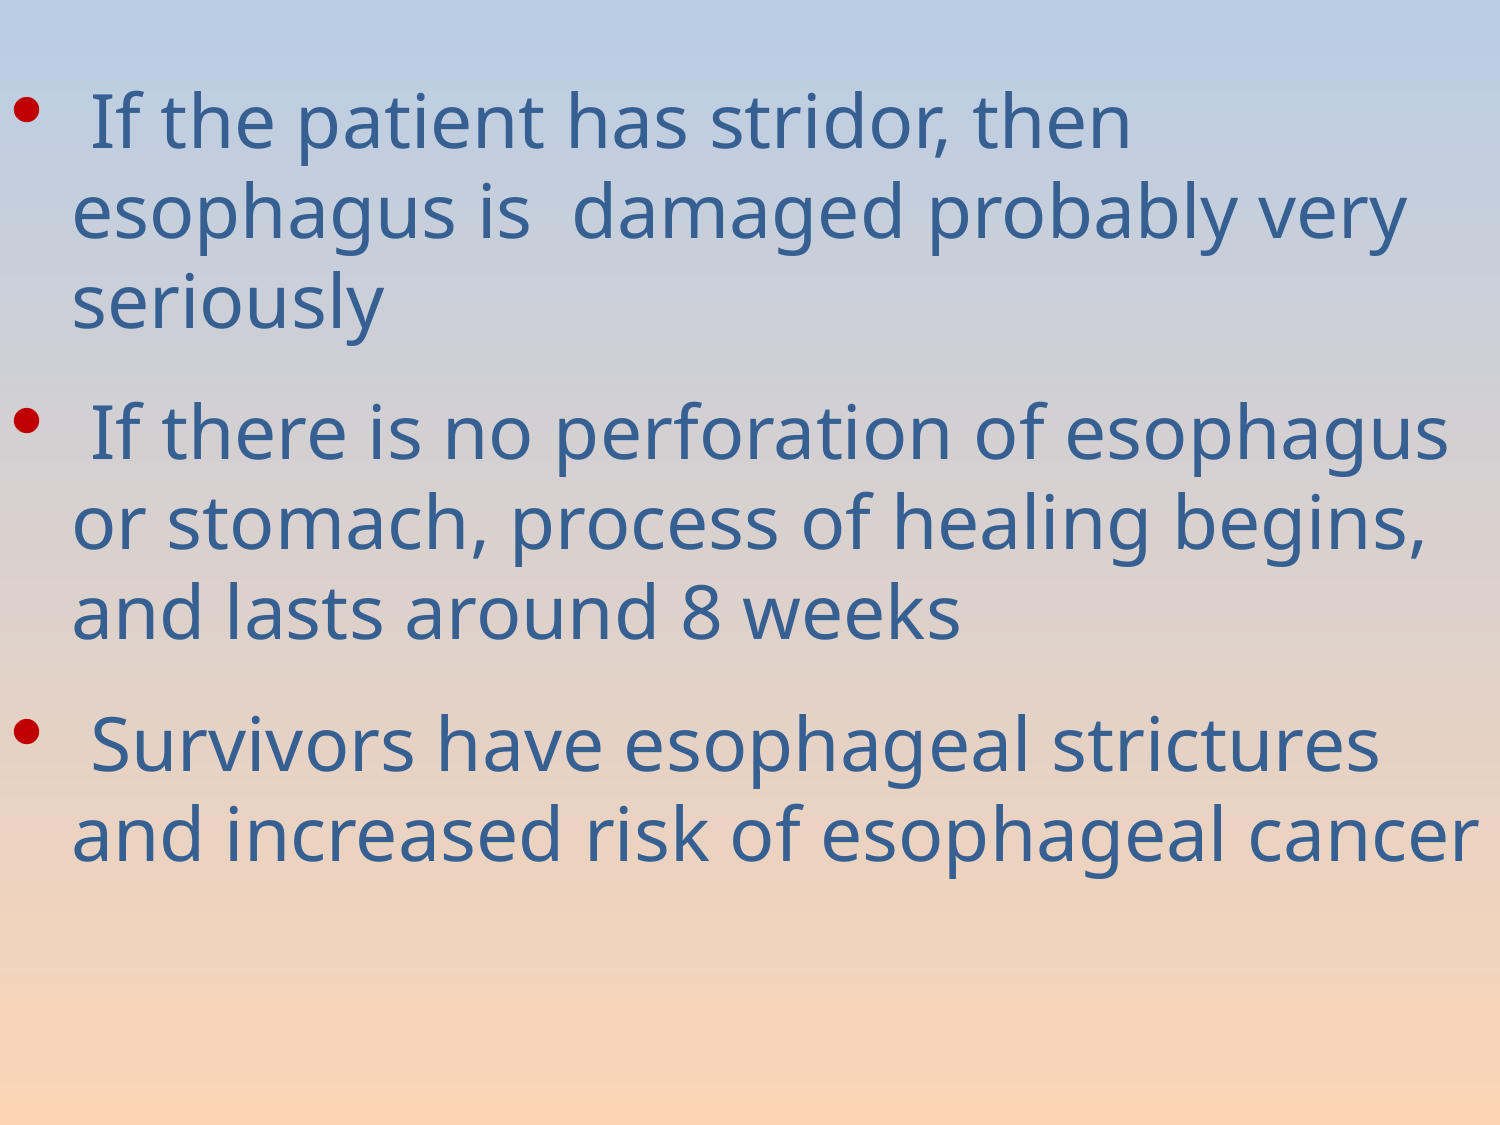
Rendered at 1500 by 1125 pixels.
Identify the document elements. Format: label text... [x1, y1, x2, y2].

text_box If the patient has stridor, then esophagus is damaged probably very seriously If there is no perforation of esophagus or stomach, process of healing begins, and lasts around 8 weeks Survivors have esophageal strictures and increased risk of esophageal cancer [0, 0, 1500, 1125]
